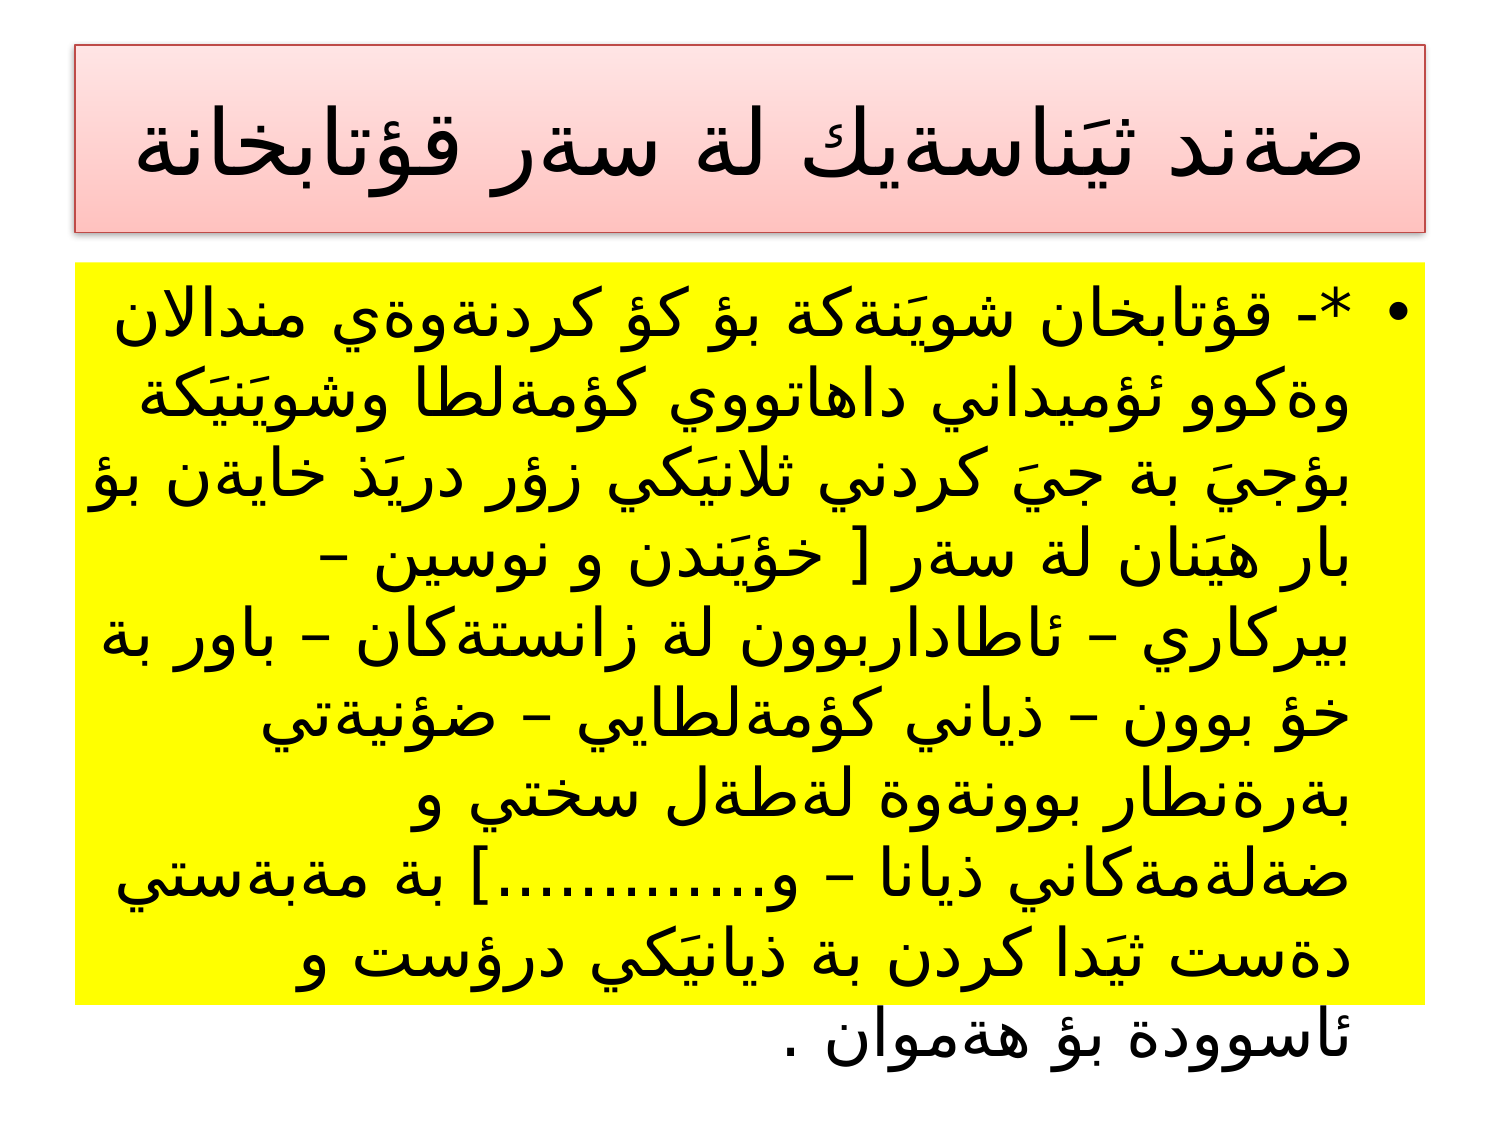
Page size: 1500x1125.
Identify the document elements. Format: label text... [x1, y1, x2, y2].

title ضةند ثيَناسةيك لة سةر قؤتابخانة [74, 44, 1426, 233]
list *- قؤتابخان شويَنةكة بؤ كؤ كردنةوةي مندالان وةكوو ئؤميداني داهاتووي كؤمةلطا وشويَنيَكة بؤجيَ بة جيَ كردني ثلانيَكي زؤر دريَذ خايةن بؤ بار هيَنان لة سةر [ خؤيَندن و نوسين – بيركاري – ئاطاداربوون لة زانستةكان – باور بة خؤ بوون – ذياني كؤمةلطايي – ضؤنيةتي بةرةنطار بوونةوة لةطةل سختي و ضةلةمةكاني ذيانا – و.............] بة مةبةستي دةست ثيَدا كردن بة ذيانيَكي درؤست و ئاسوودة بؤ هةموان . [75, 262, 1425, 1005]
